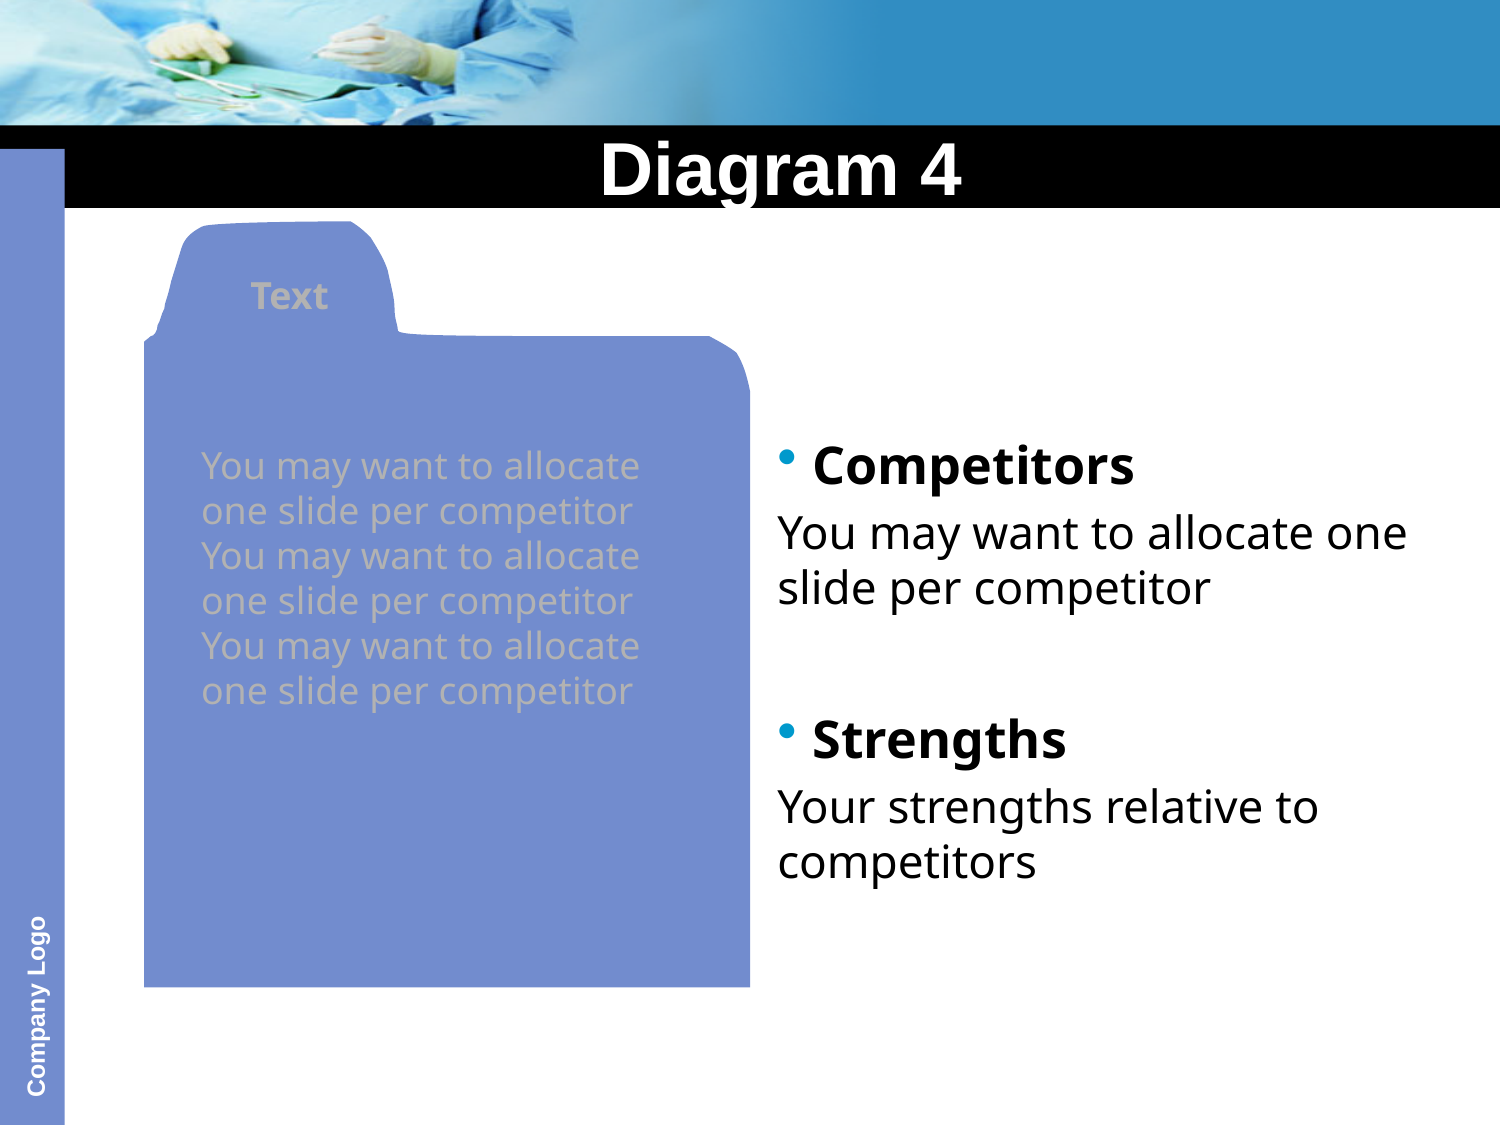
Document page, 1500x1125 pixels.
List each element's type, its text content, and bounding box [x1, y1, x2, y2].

text_box You may want to allocate one slide per competitor You may want to allocate one slide per competitor You may want to allocate one slide per competitor [186, 434, 664, 764]
text_box [144, 325, 751, 988]
title Diagram 4 [62, 124, 1500, 206]
picture [0, 0, 1500, 125]
text_box Competitors You may want to allocate one slide per competitor Strengths Your strengths relative to competitors [762, 425, 1475, 960]
text_box [176, 221, 386, 264]
text_box Text [124, 264, 455, 325]
